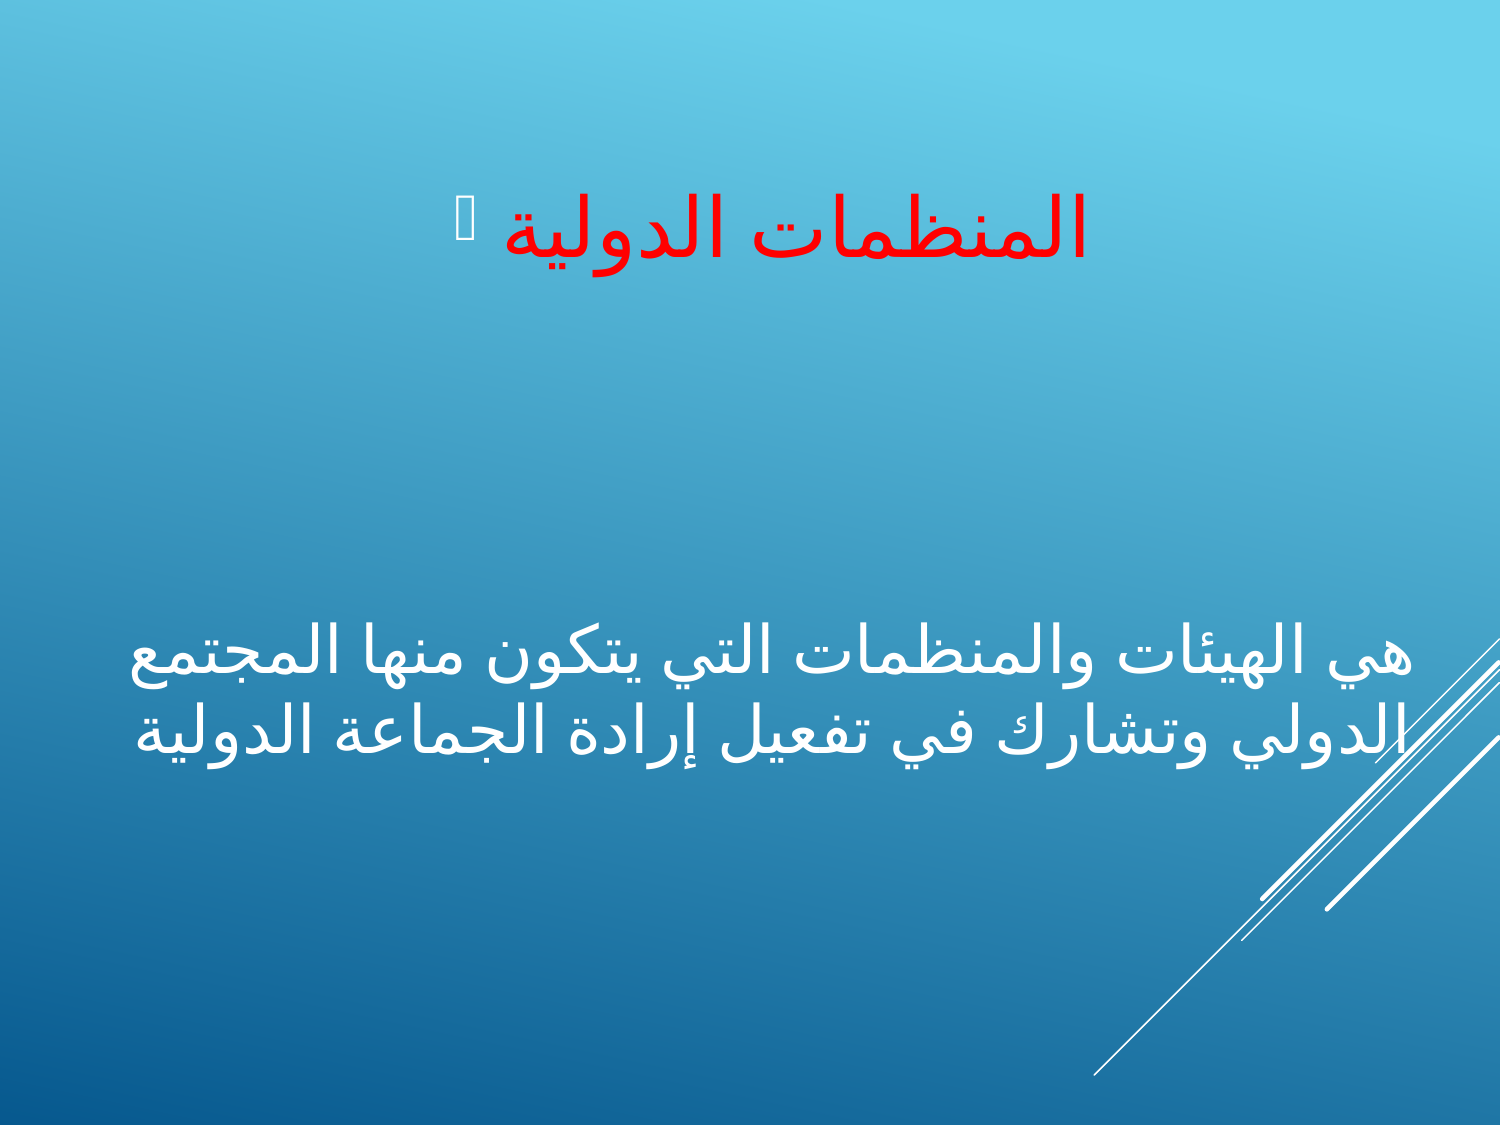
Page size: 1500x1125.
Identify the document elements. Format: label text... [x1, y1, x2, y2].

title هي الهيئات والمنظمات التي يتكون منها المجتمع الدولي وتشارك في تفعيل إرادة الجماعة الدولية [87, 385, 1459, 988]
list المنظمات الدولية [87, 87, 1459, 362]
